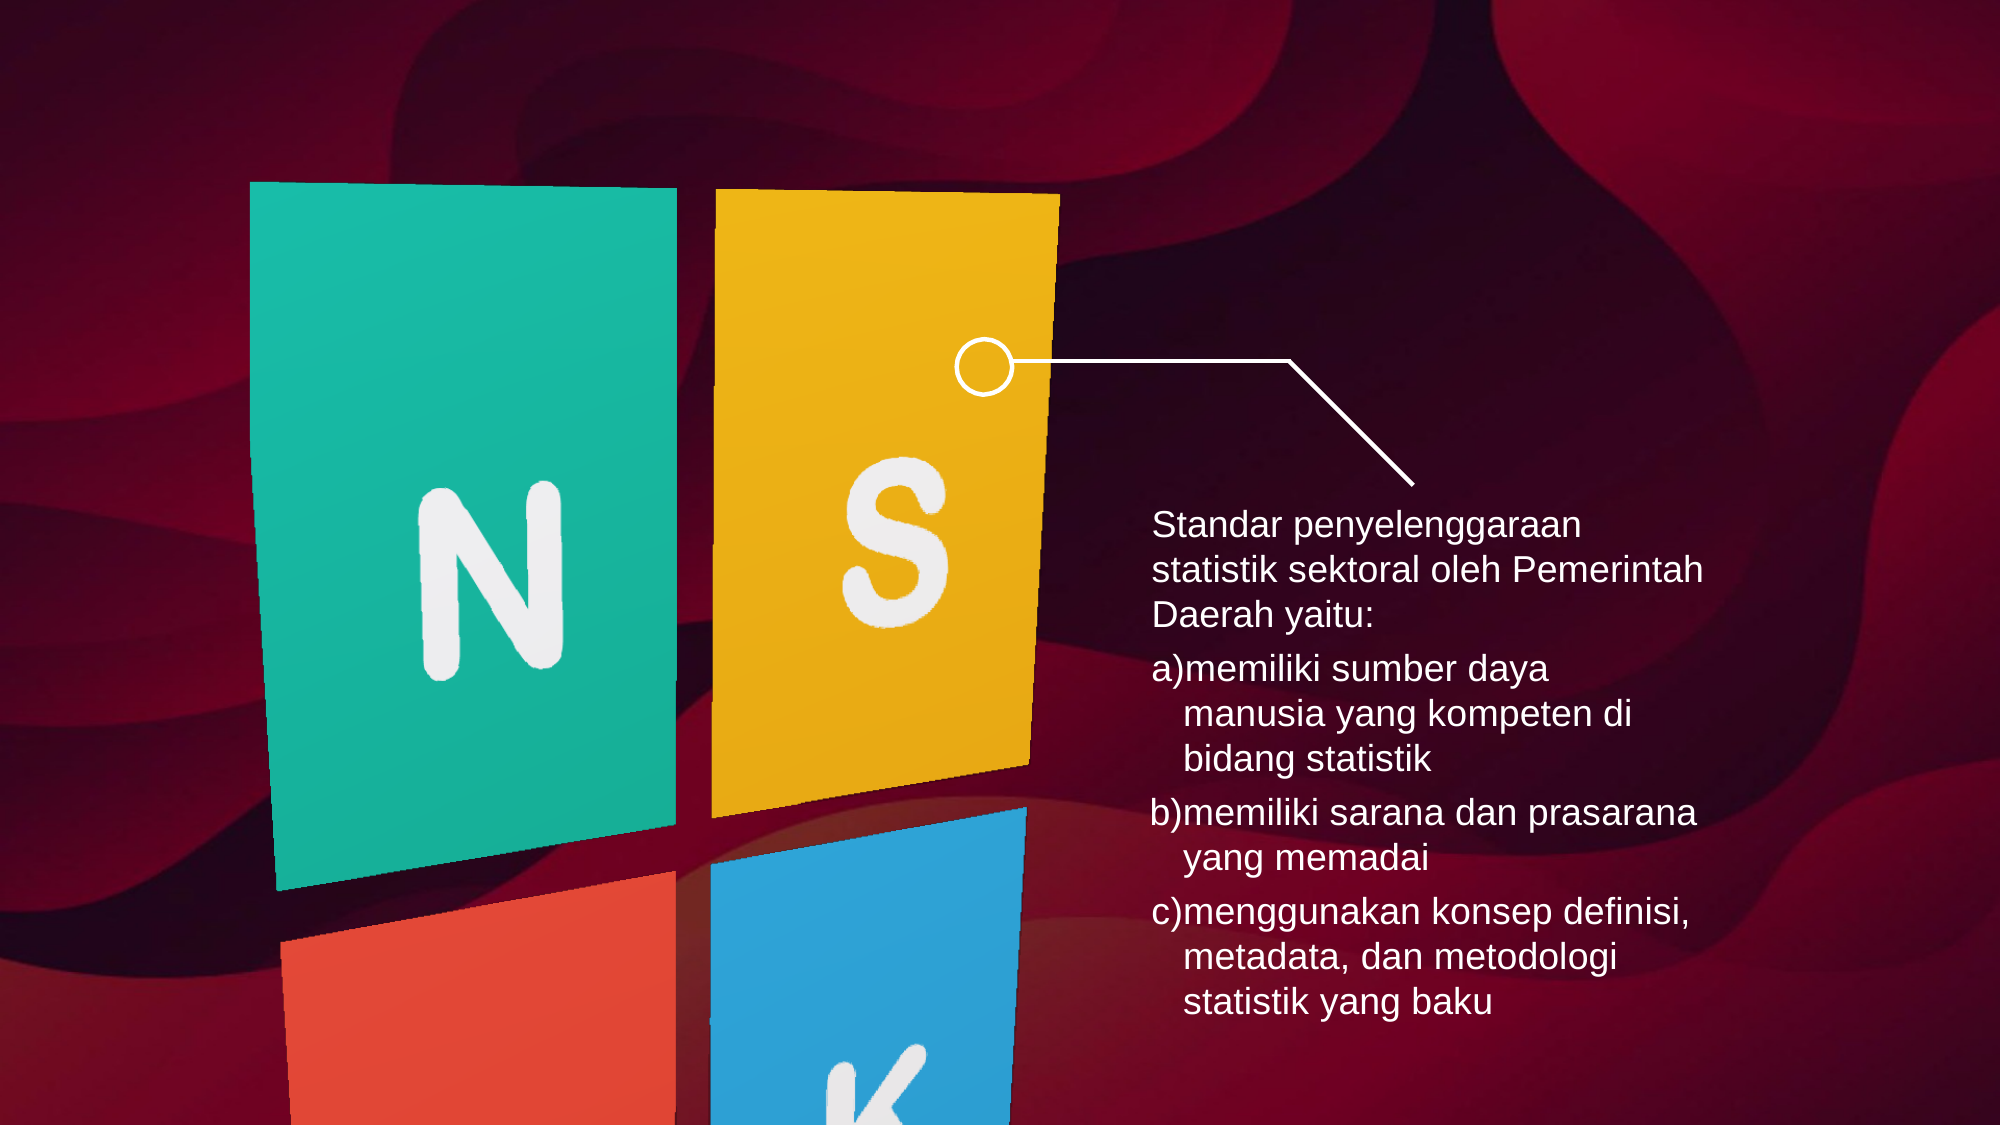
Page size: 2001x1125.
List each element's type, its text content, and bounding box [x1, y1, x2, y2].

text_box Standar penyelenggaraan statistik sektoral oleh Pemerintah Daerah yaitu: a)memiliki sumber daya manusia yang kompeten di bidang statistik b)memiliki sarana dan prasarana yang memadai c)menggunakan konsep definisi, metadata, dan metodologi statistik yang baku [1149, 499, 1705, 1022]
text_box [249, 168, 1179, 1125]
text_box [0, 0, 2000, 1125]
text_box [956, 339, 1013, 395]
